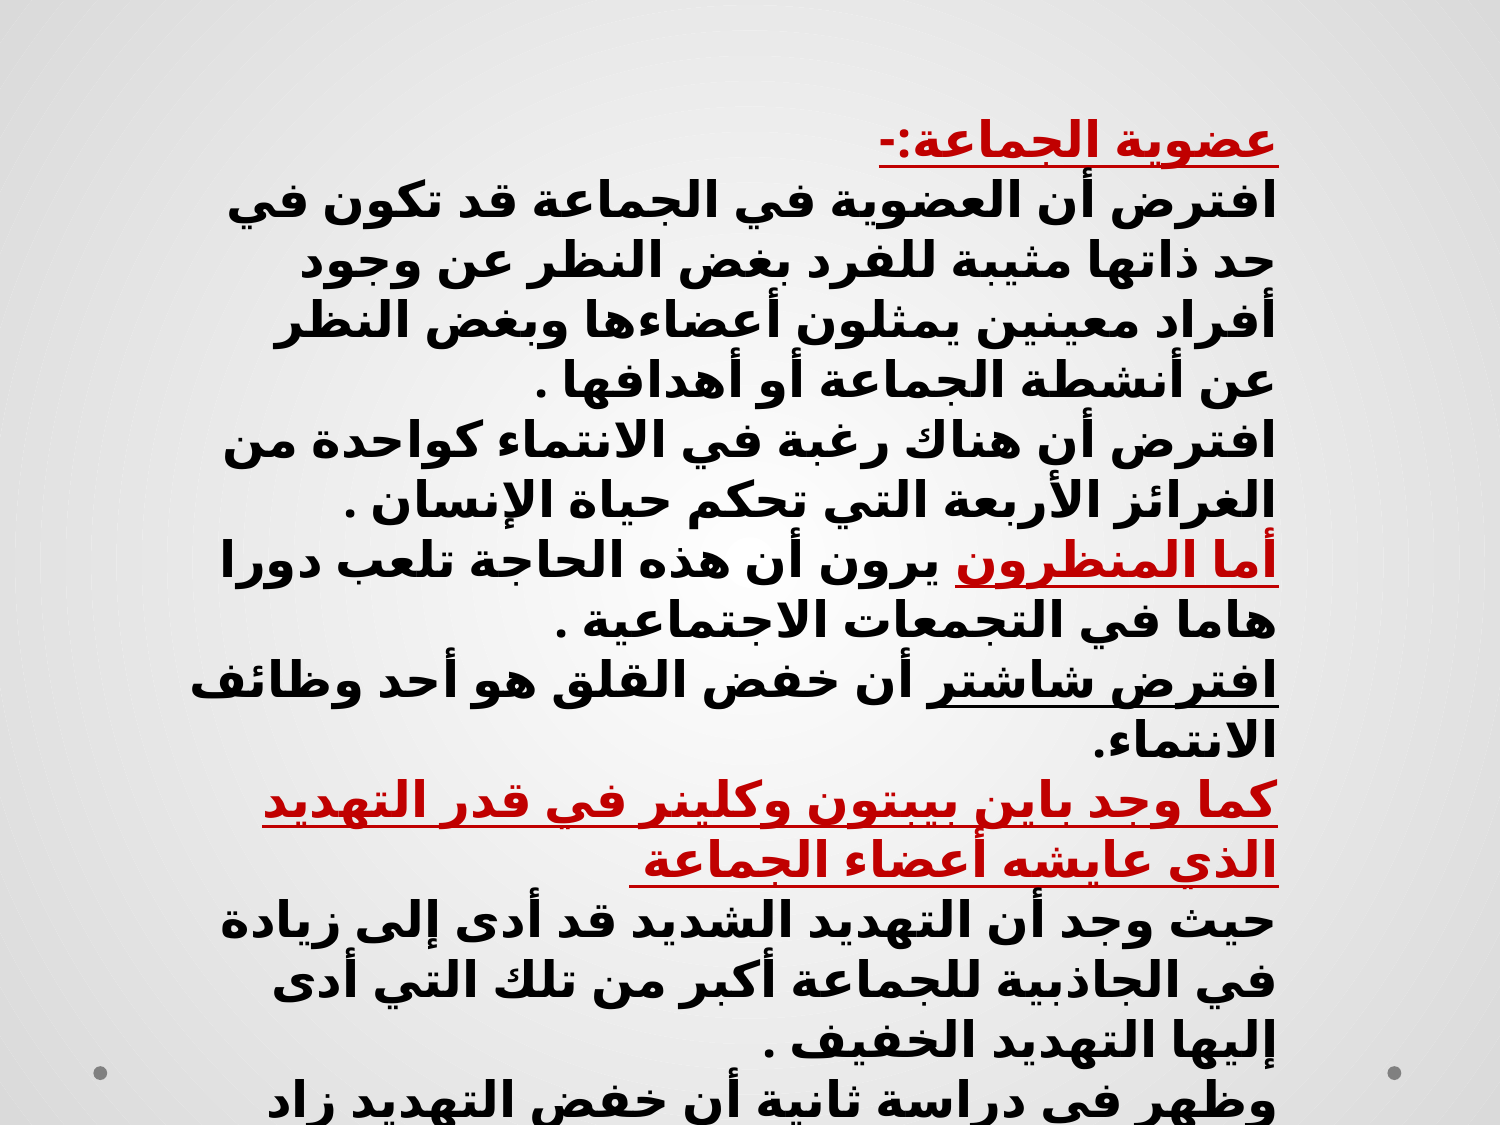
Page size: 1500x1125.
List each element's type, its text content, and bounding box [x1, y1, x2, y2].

text_box عضوية الجماعة:- افترض أن العضوية في الجماعة قد تكون في حد ذاتها مثيبة للفرد بغض النظر عن وجود أفراد معينين يمثلون أعضاءها وبغض النظر عن أنشطة الجماعة أو أهدافها . افترض أن هناك رغبة في الانتماء كواحدة من الغرائز الأربعة التي تحكم حياة الإنسان . أما المنظرون يرون أن هذه الحاجة تلعب دورا هاما في التجمعات الاجتماعية . افترض شاشتر أن خفض القلق هو أحد وظائف الانتماء. كما وجد باين بيبتون وكلينر في قدر التهديد الذي عايشه أعضاء الجماعة حيث وجد أن التهديد الشديد قد أدى إلى زيادة في الجاذبية للجماعة أكبر من تلك التي أدى إليها التهديد الخفيف . وظهر في دراسة ثانية أن خفض التهديد زاد من جاذبية الفرد الذي لعب دور عضو الجماعة . [171, 100, 1294, 1125]
